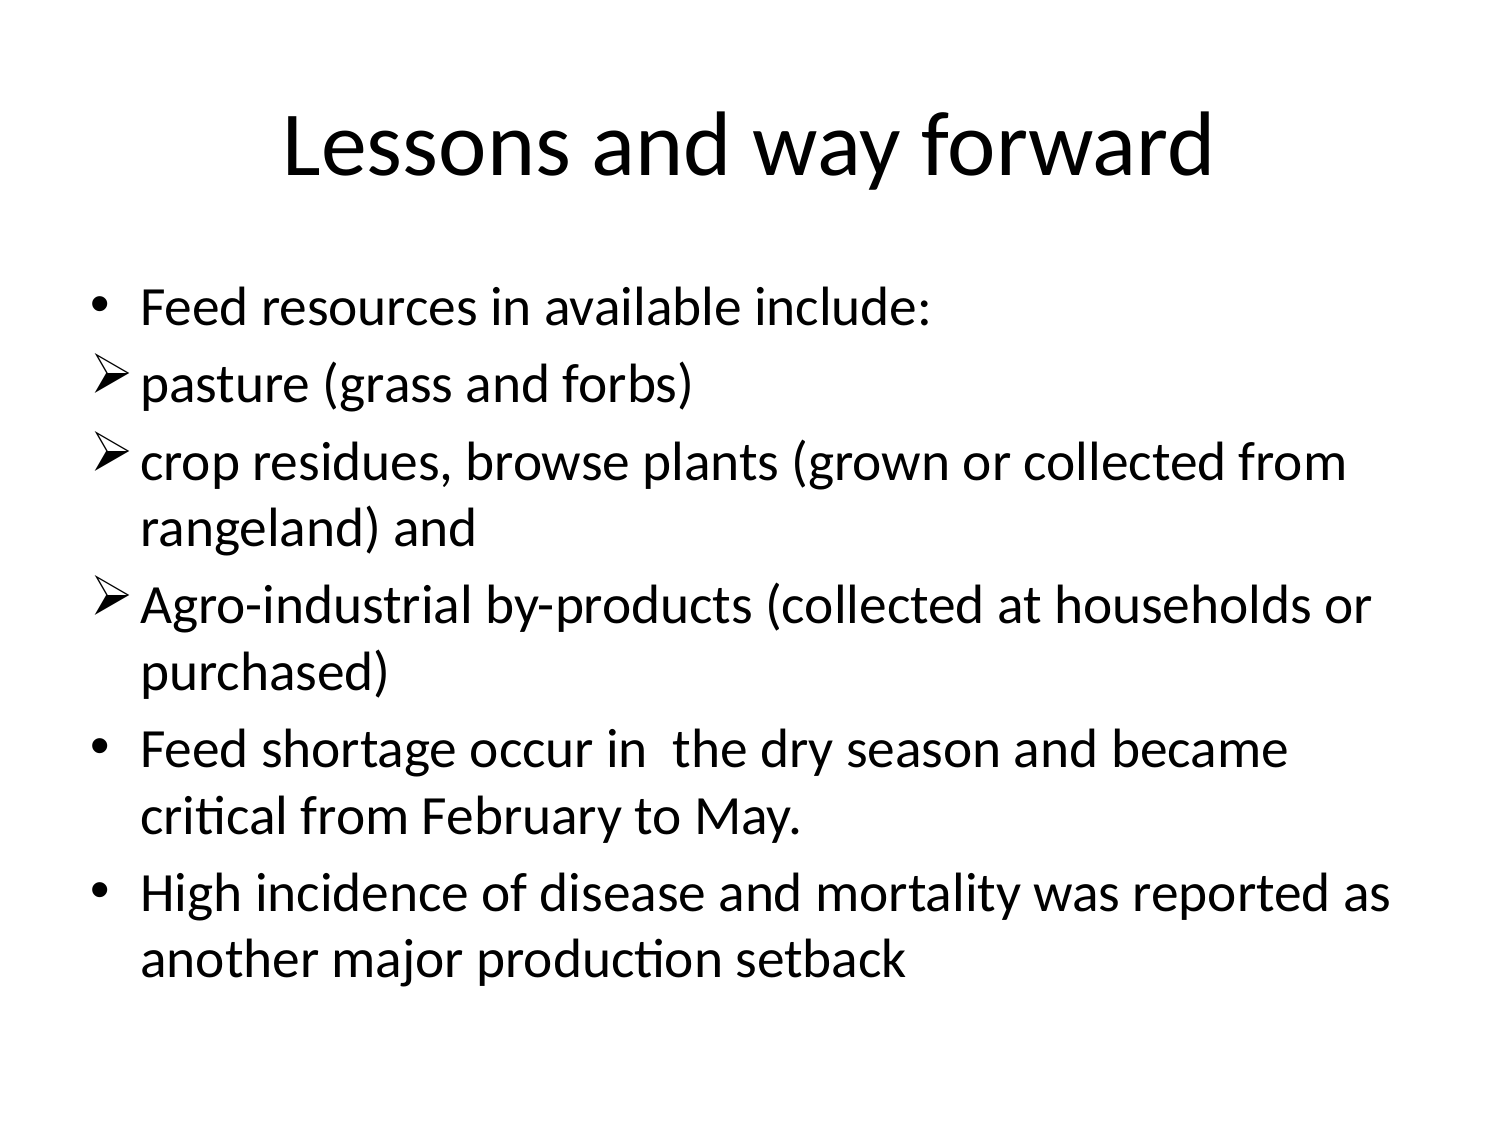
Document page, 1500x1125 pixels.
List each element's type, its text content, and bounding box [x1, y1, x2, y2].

list Feed resources in available include: pasture (grass and forbs) crop residues, browse plants (grown or collected from rangeland) and Agro-industrial by-products (collected at households or purchased) Feed shortage occur in the dry season and became critical from February to May. High incidence of disease and mortality was reported as another major production setback [75, 262, 1425, 1005]
title Lessons and way forward [75, 45, 1425, 233]
